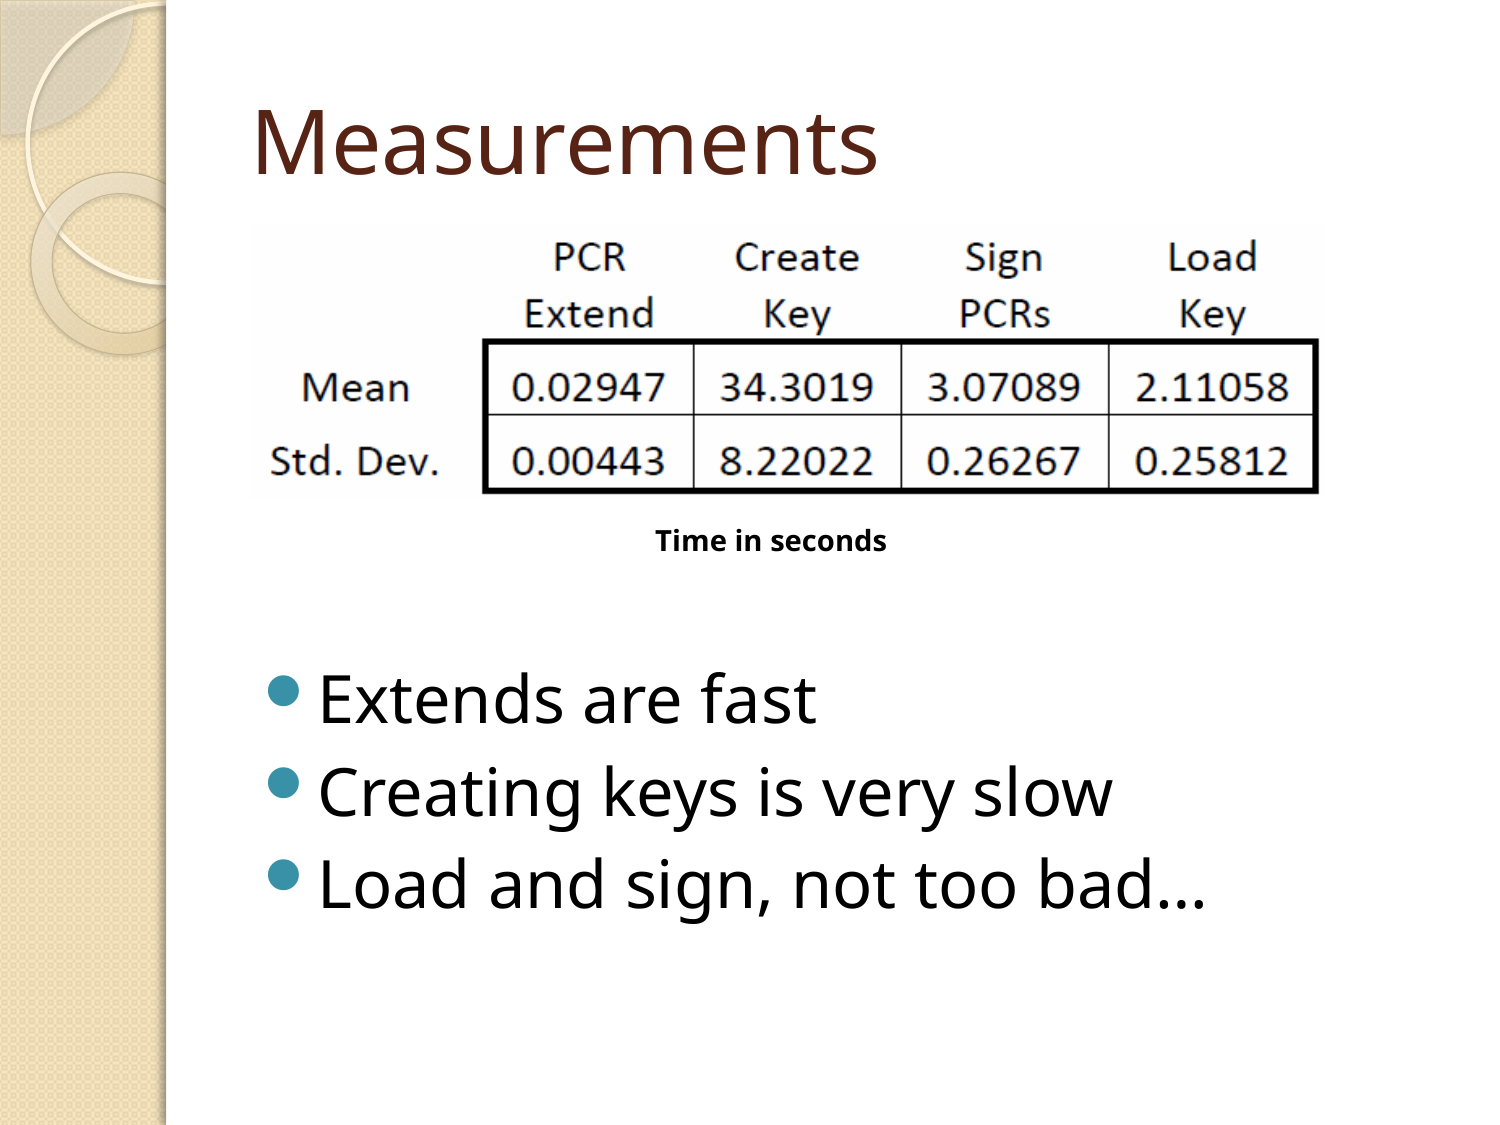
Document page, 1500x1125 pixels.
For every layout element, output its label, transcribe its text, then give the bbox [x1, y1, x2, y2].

picture [249, 224, 1324, 499]
title Measurements [235, 45, 1466, 233]
list Time in seconds Extends are fast Creating keys is very slow Load and sign, not too bad… [235, 237, 1466, 1025]
